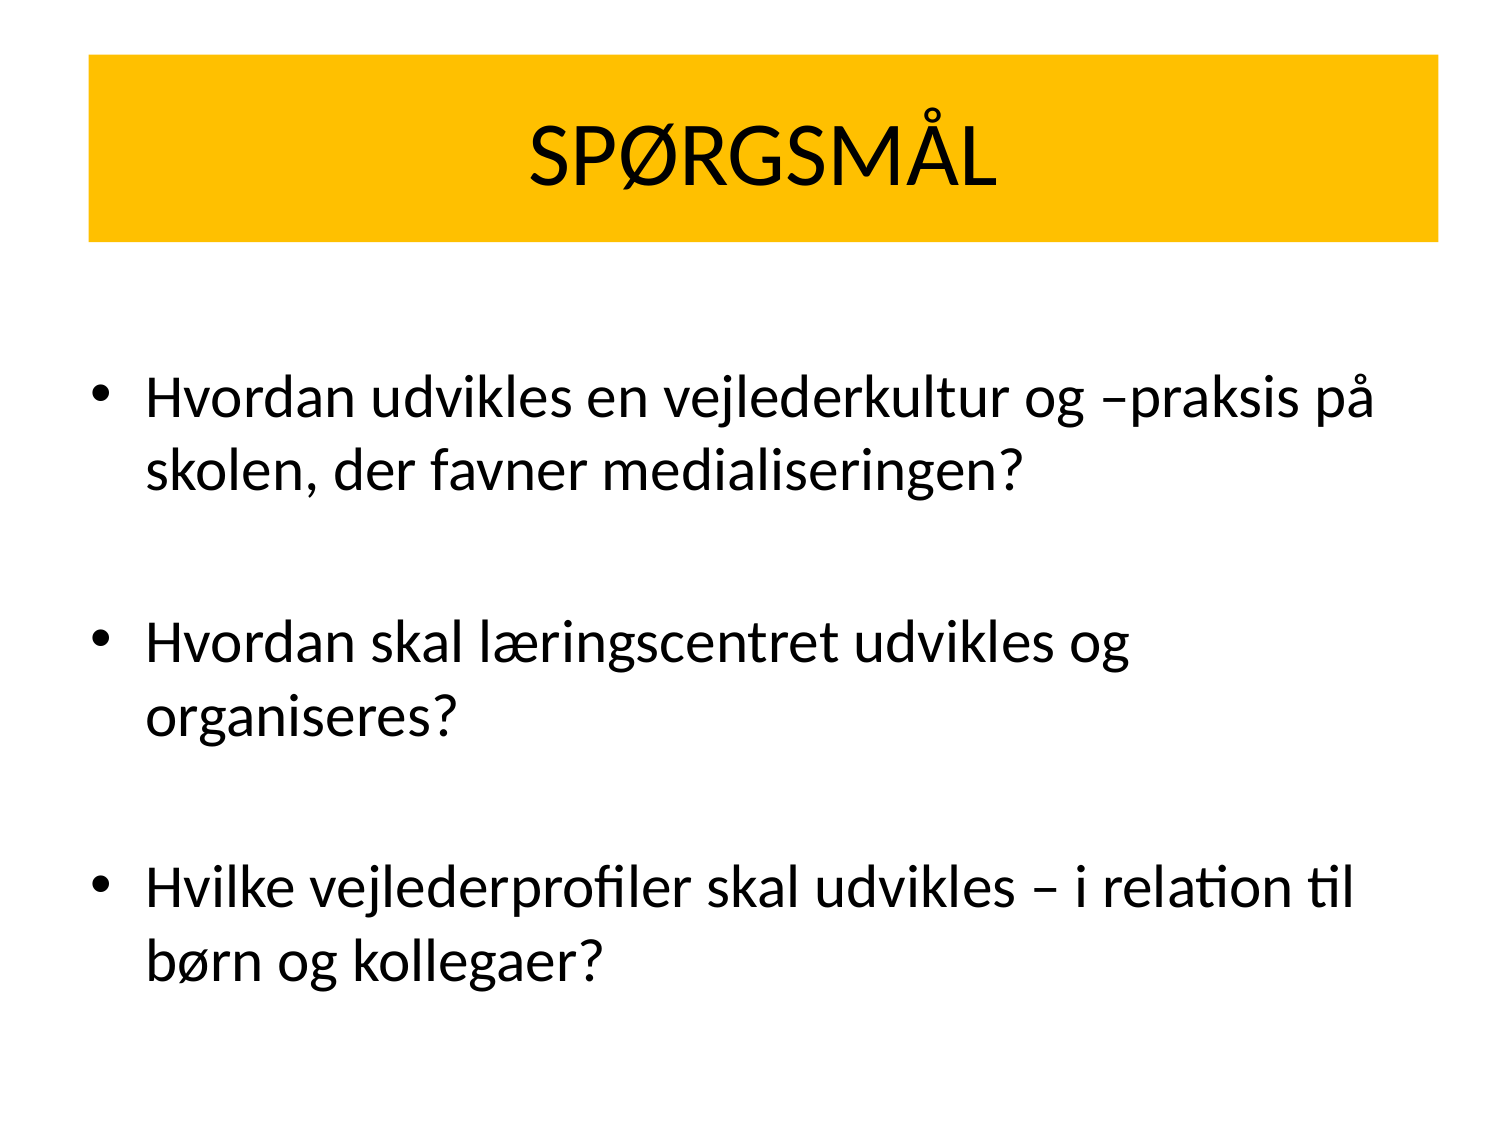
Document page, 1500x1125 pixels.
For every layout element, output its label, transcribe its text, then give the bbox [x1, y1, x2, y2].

list Hvordan udvikles en vejlederkultur og –praksis på skolen, der favner medialiseringen? Hvordan skal læringscentret udvikles og organiseres? Hvilke vejlederprofiler skal udvikles – i relation til børn og kollegaer? [75, 262, 1425, 1005]
title SPØRGSMÅL [88, 54, 1439, 243]
